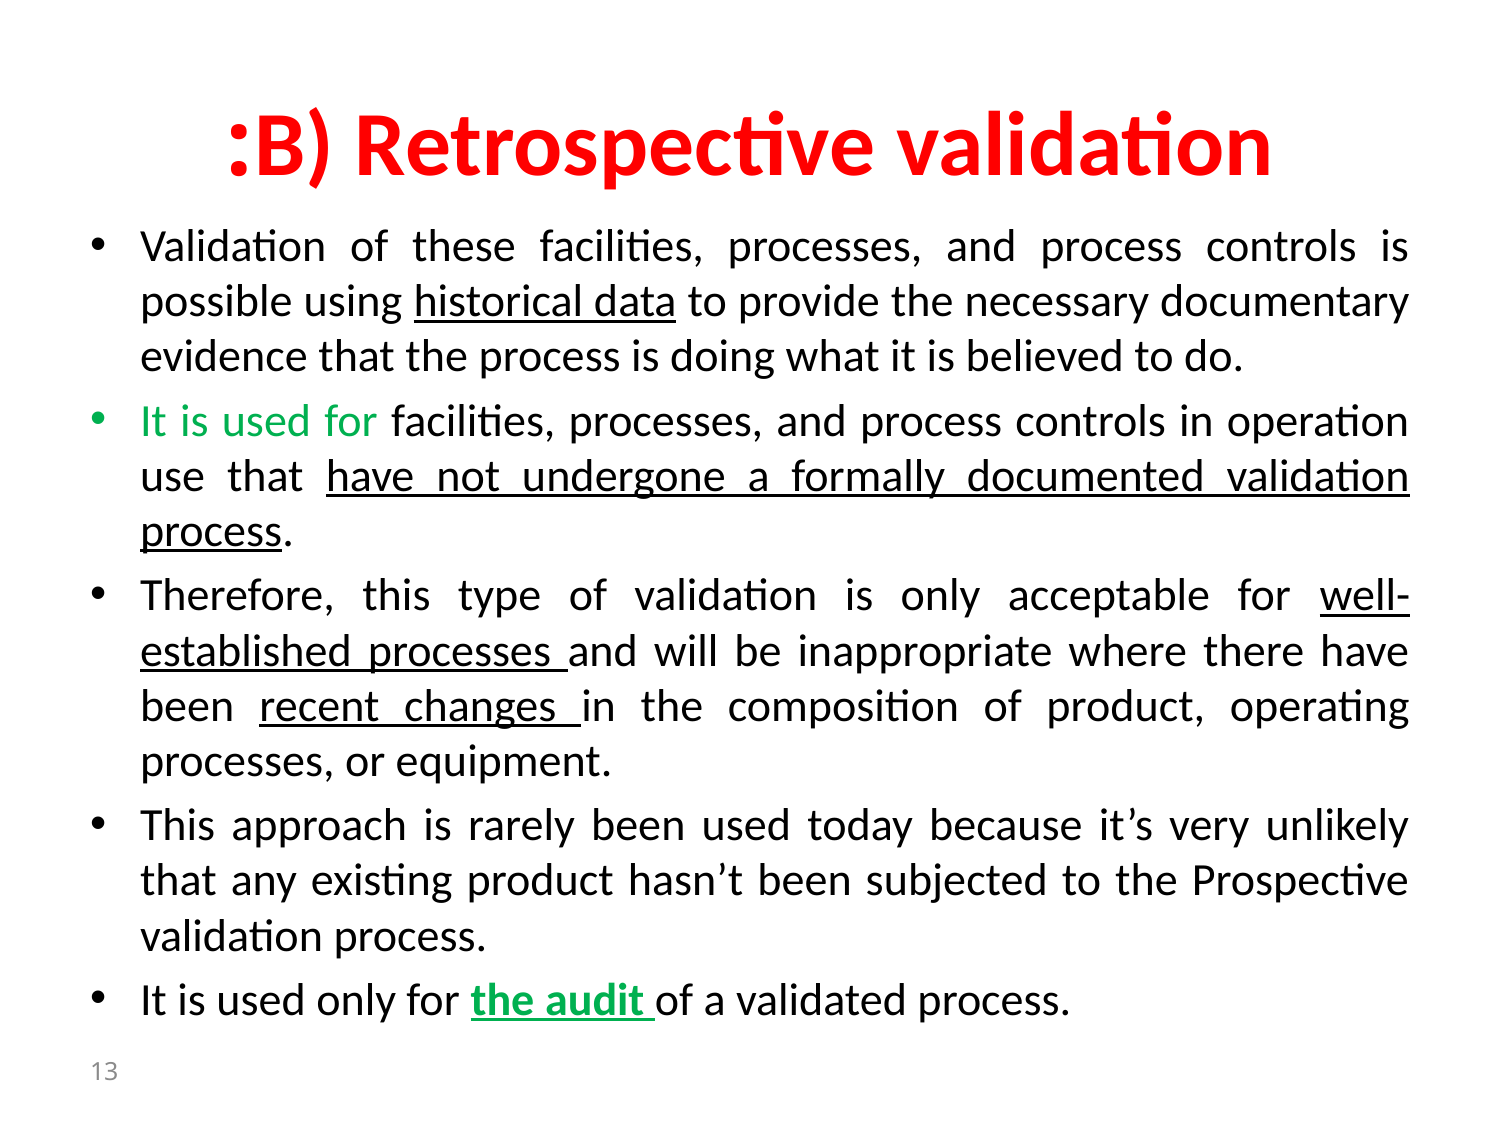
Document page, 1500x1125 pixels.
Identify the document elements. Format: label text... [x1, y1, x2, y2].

slide_number 13 [75, 1042, 425, 1103]
list Validation of these facilities, processes, and process controls is possible using historical data to provide the necessary documentary evidence that the process is doing what it is believed to do. It is used for facilities, processes, and process controls in operation use that have not undergone a formally documented validation process. Therefore, this type of validation is only acceptable for well-established processes and will be inappropriate where there have been recent changes in the composition of product, operating processes, or equipment. This approach is rarely been used today because it’s very unlikely that any existing product hasn’t been subjected to the Prospective validation process. It is used only for the audit of a validated process. [75, 208, 1425, 1047]
title B) Retrospective validation: [75, 45, 1425, 208]
